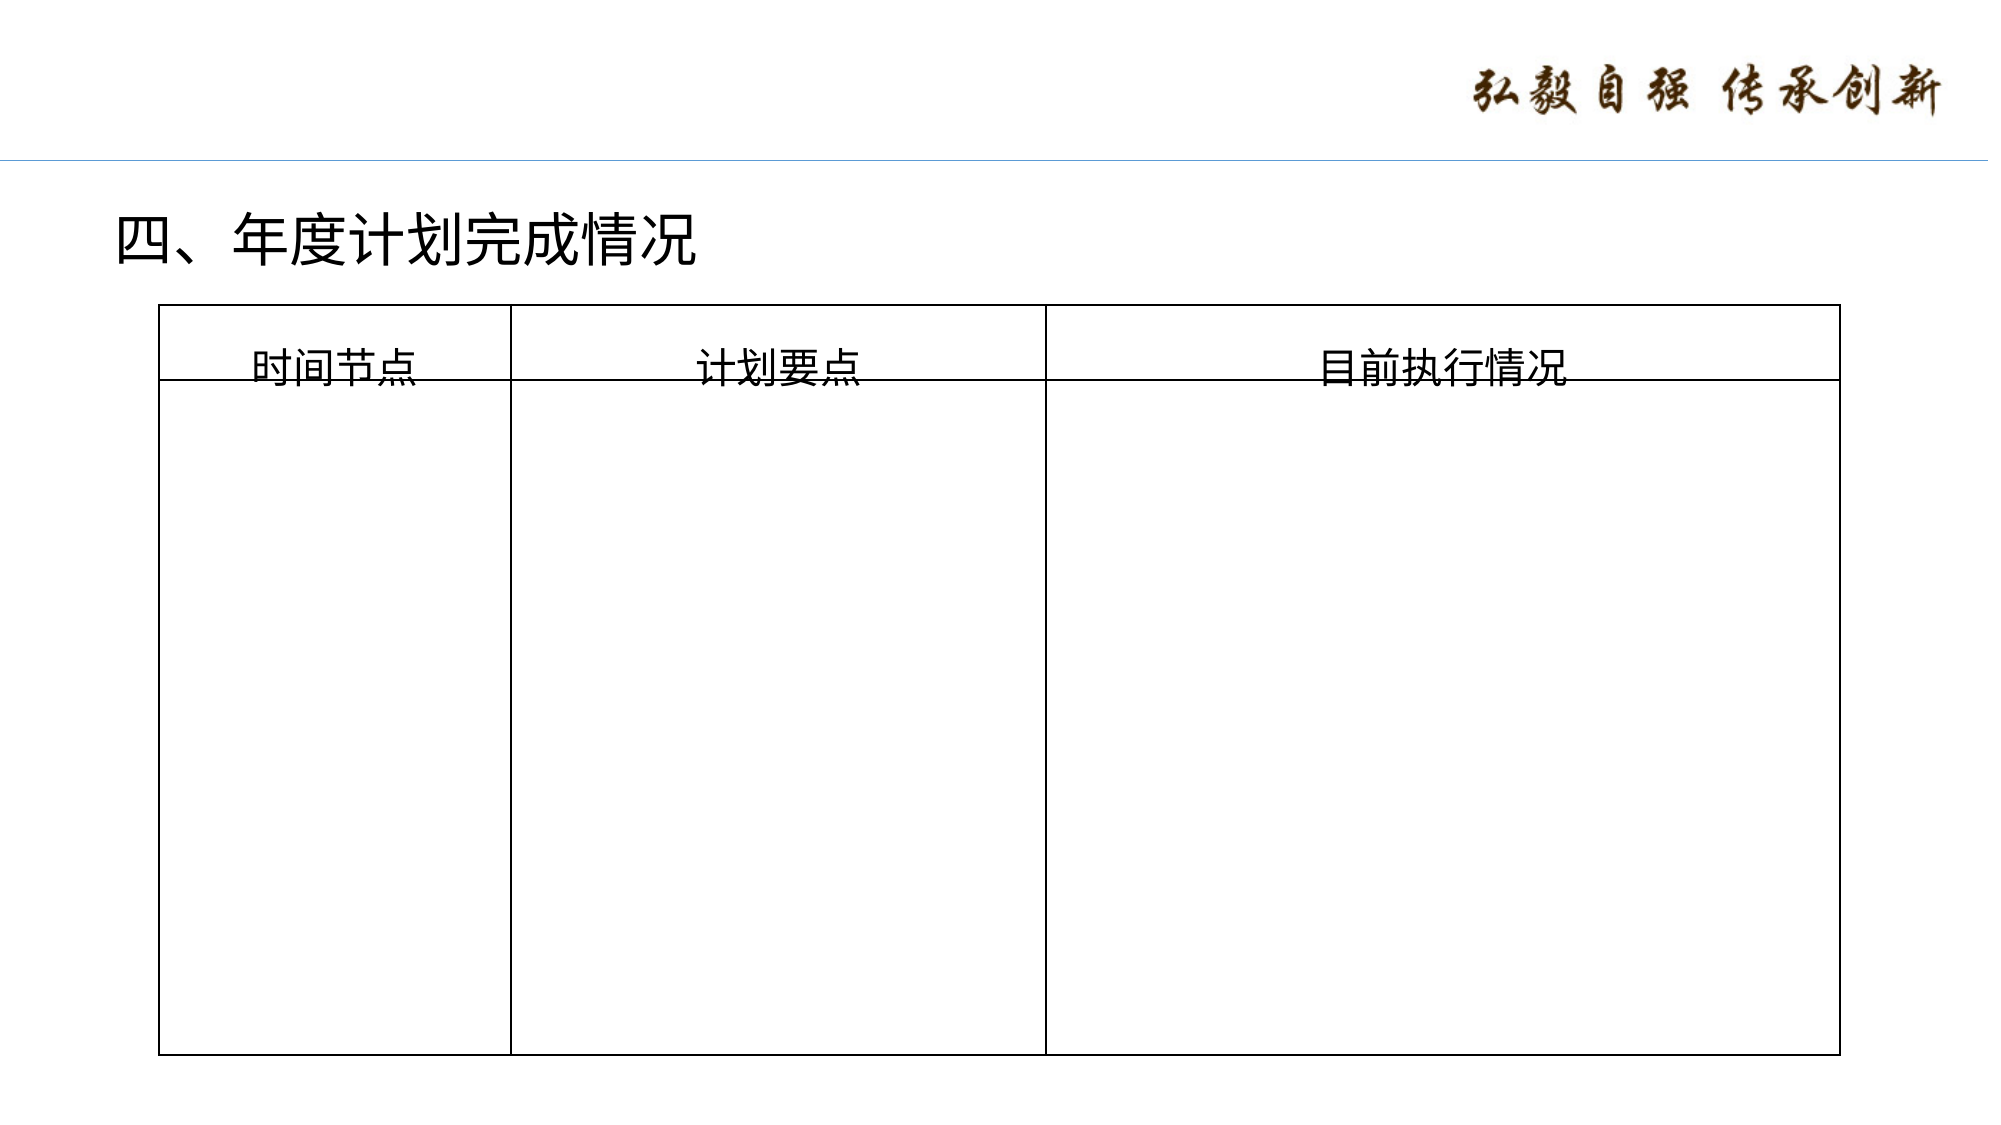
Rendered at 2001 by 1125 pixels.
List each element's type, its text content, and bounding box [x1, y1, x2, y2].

picture [1443, 24, 1988, 160]
table_cell [1047, 381, 1839, 1054]
table_cell [512, 381, 1045, 1054]
table_header 计划要点 [512, 306, 1045, 379]
table_cell [160, 381, 510, 1054]
text_box 四、年度计划完成情况 [100, 161, 1341, 281]
table_header 目前执行情况 [1047, 306, 1839, 379]
table_header 时间节点 [160, 306, 510, 379]
